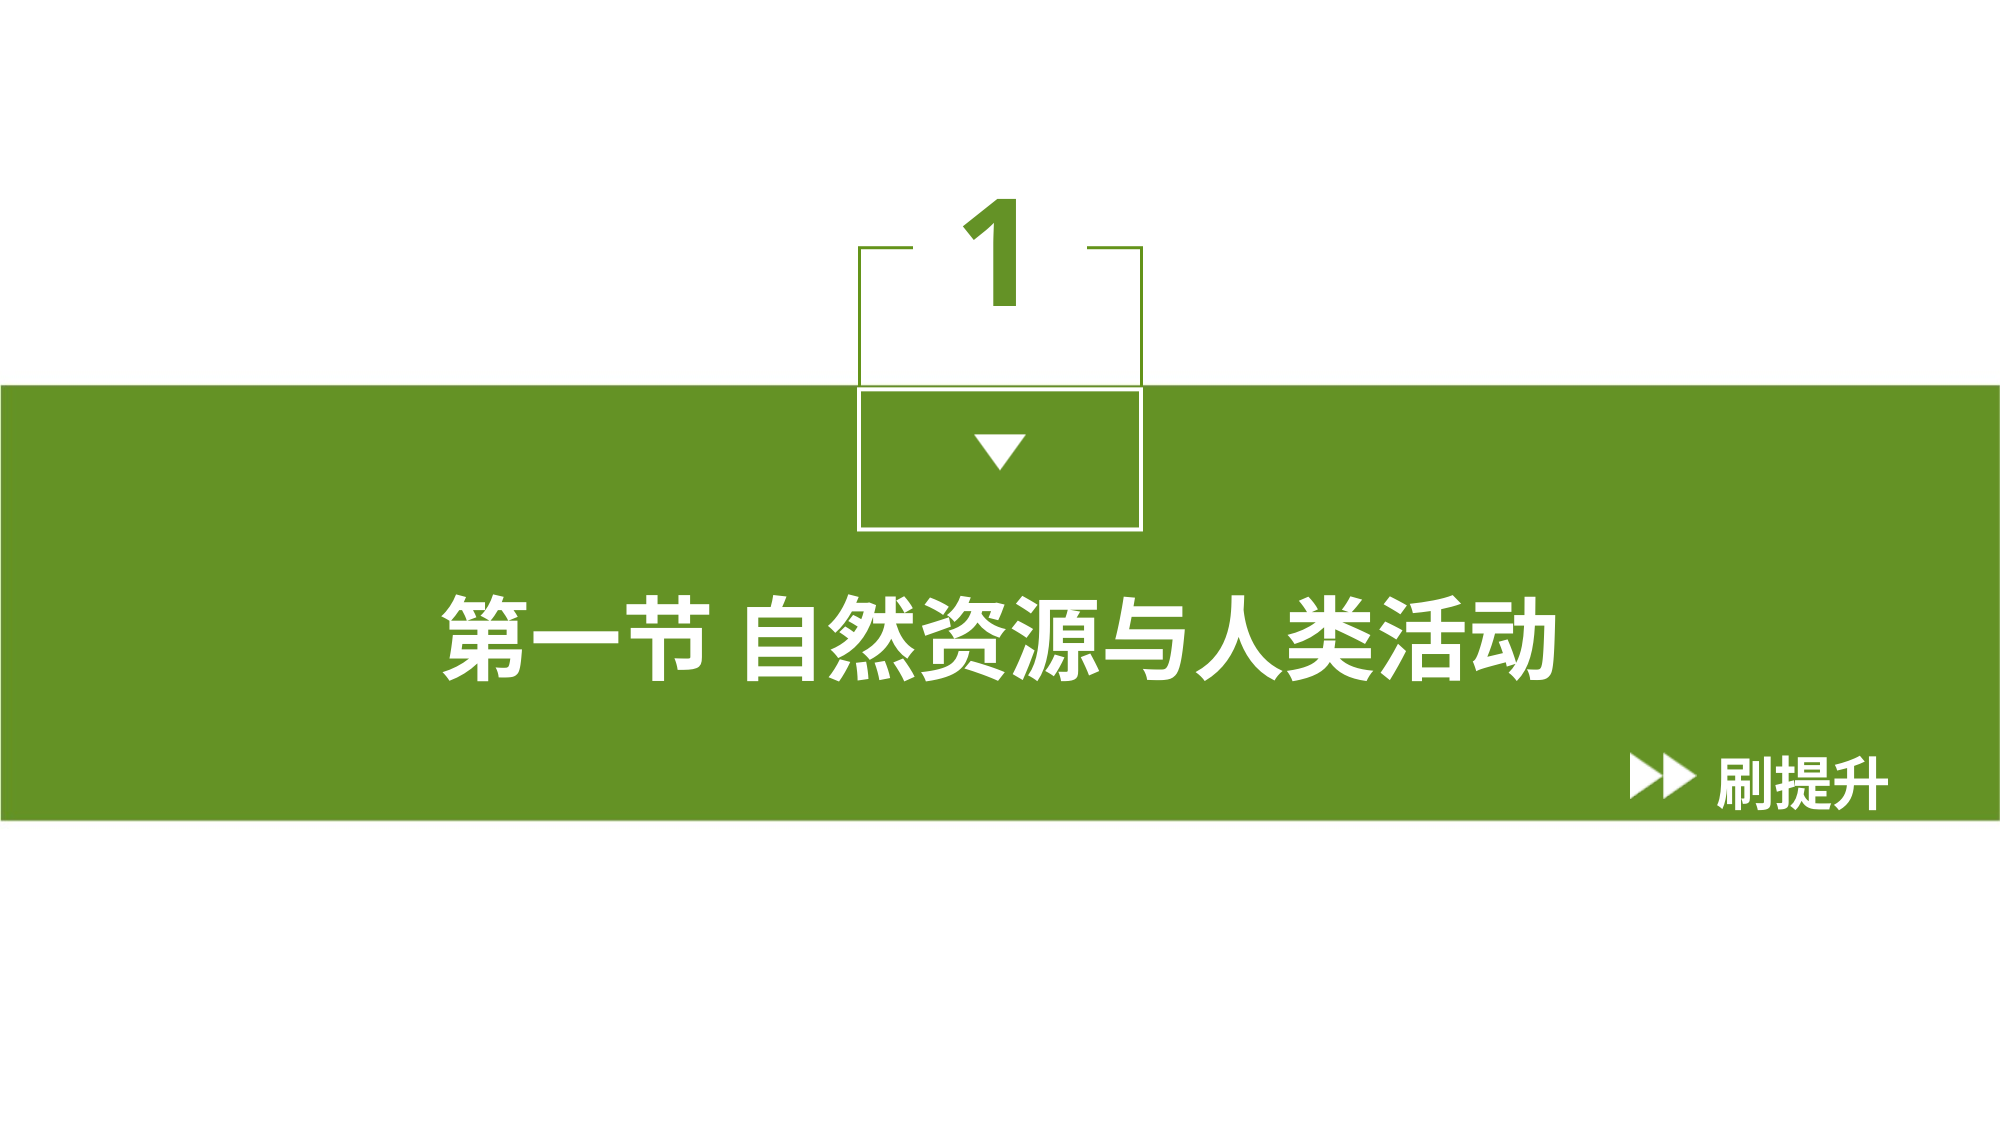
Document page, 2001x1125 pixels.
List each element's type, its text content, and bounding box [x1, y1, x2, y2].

text_box 刷提升 [1715, 718, 1997, 812]
text_box 1 [865, 148, 1130, 345]
text_box 第一节 自然资源与人类活动 [0, 572, 2000, 699]
picture [0, 0, 2000, 572]
picture [0, 699, 2000, 1125]
